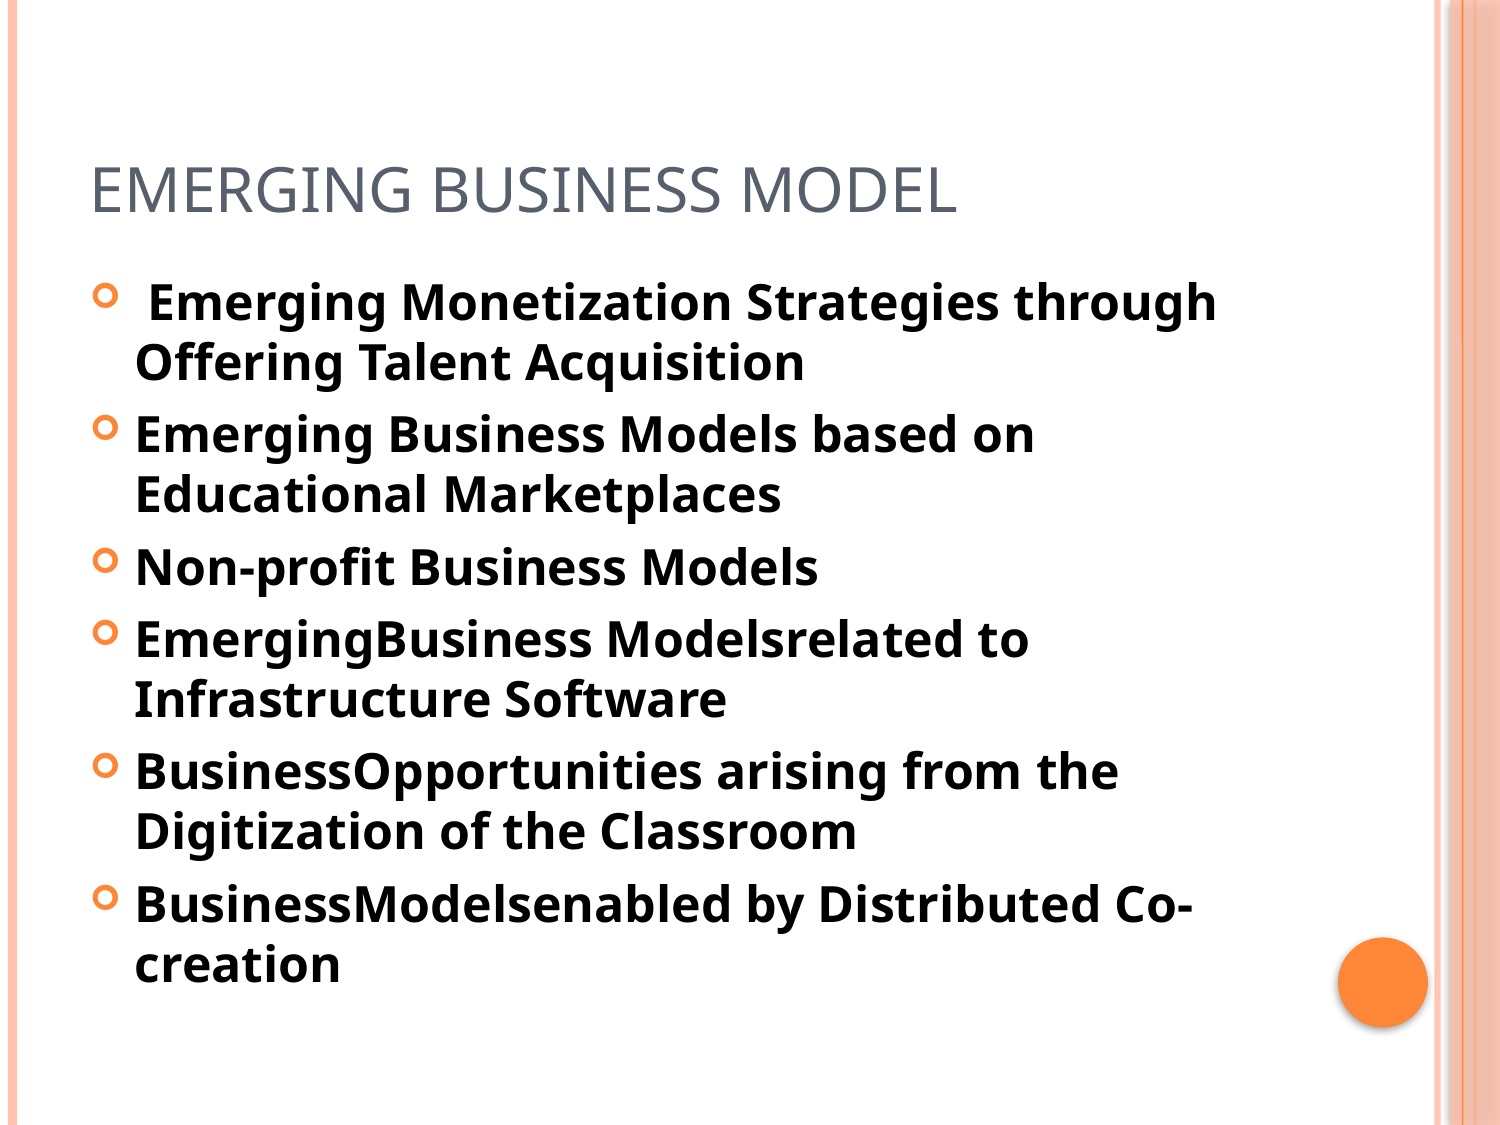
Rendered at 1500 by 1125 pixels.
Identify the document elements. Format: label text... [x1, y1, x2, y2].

list Emerging Monetization Strategies through Offering Talent Acquisition Emerging Business Models based on Educational Marketplaces Non-profit Business Models EmergingBusiness Modelsrelated to Infrastructure Software BusinessOpportunities arising from the Digitization of the Classroom BusinessModelsenabled by Distributed Co-creation [75, 262, 1300, 1062]
title Emerging business Model [75, 45, 1300, 233]
